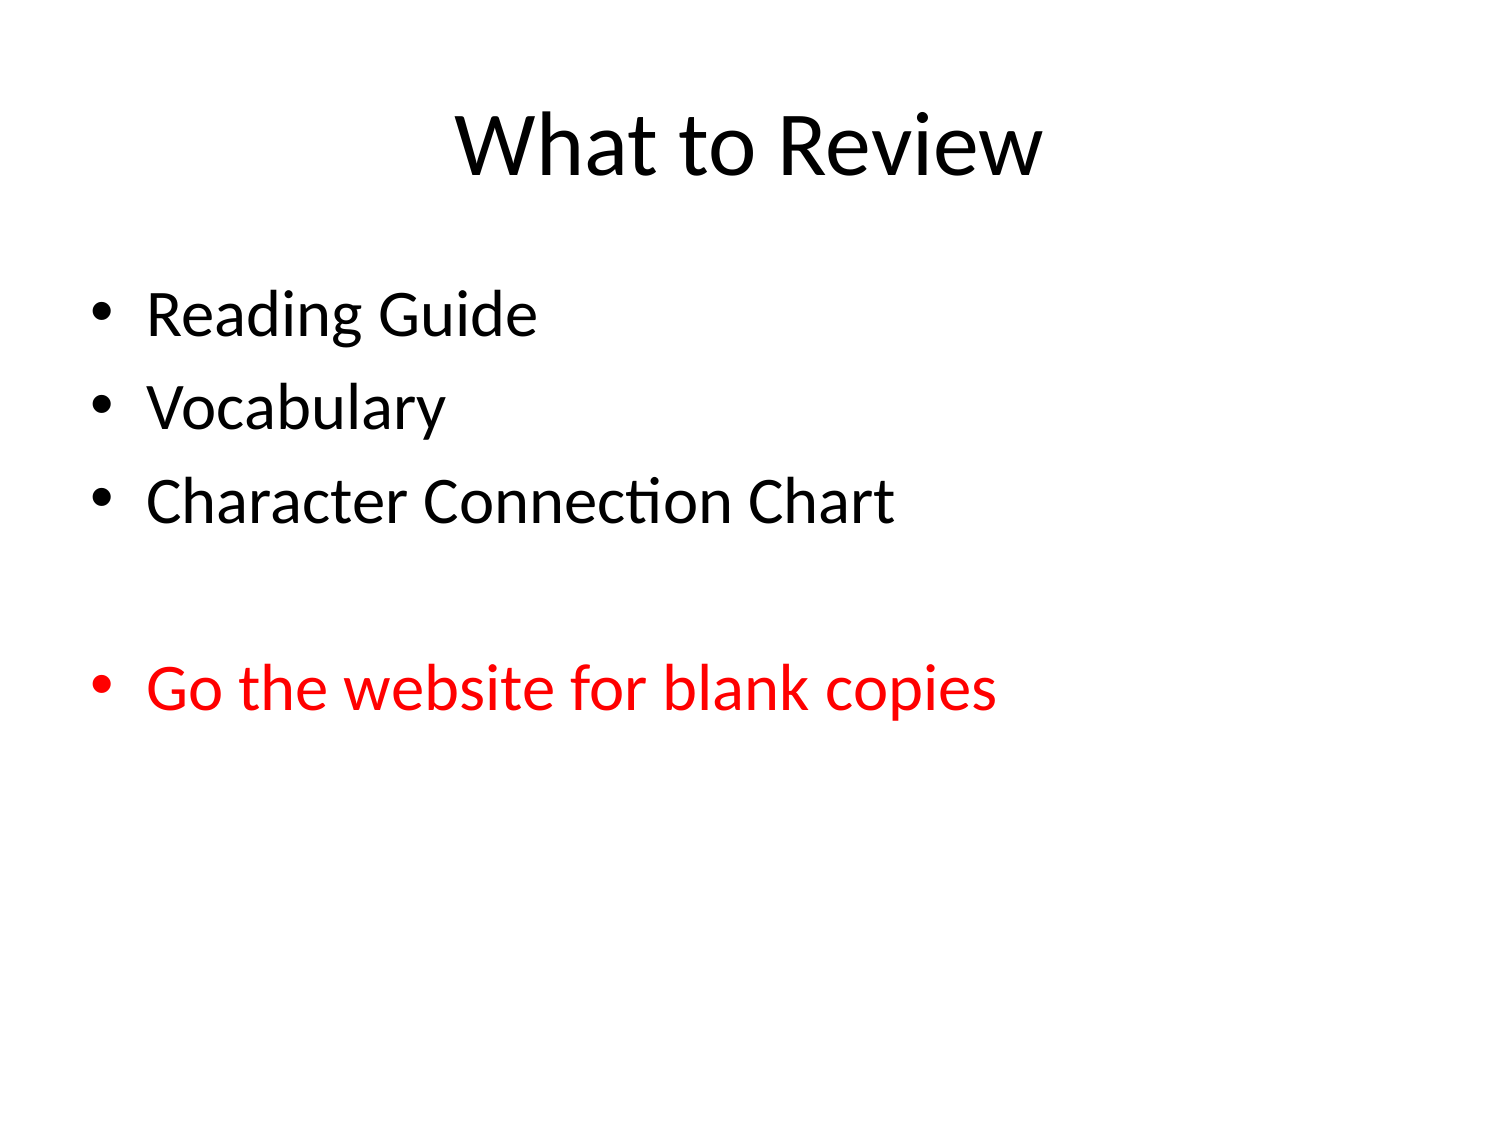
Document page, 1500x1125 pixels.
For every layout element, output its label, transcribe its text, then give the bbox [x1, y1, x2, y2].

title What to Review [75, 45, 1425, 233]
list Reading Guide Vocabulary Character Connection Chart Go the website for blank copies [75, 262, 1425, 1005]
